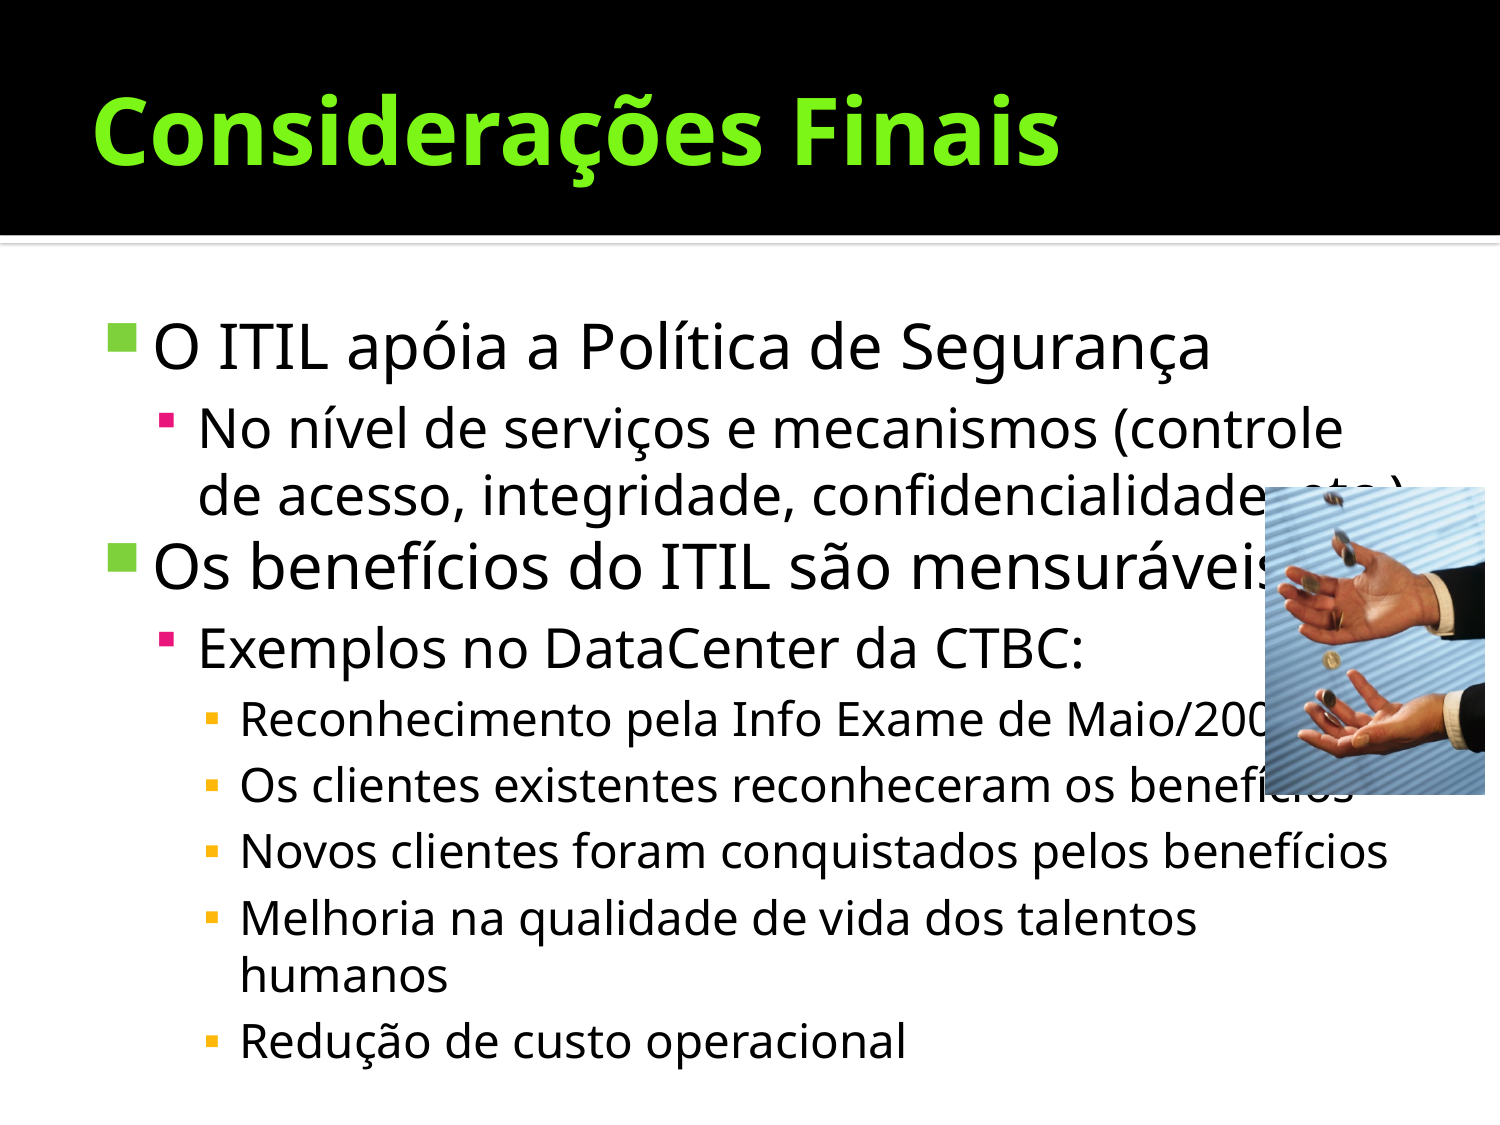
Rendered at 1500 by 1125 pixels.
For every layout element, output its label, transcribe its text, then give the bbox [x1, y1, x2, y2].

list O ITIL apóia a Política de Segurança No nível de serviços e mecanismos (controle de acesso, integridade, confidencialidade, etc.) Os benefícios do ITIL são mensuráveis: Exemplos no DataCenter da CTBC: Reconhecimento pela Info Exame de Maio/2007 Os clientes existentes reconheceram os benefícios Novos clientes foram conquistados pelos benefícios Melhoria na qualidade de vida dos talentos humanos Redução de custo operacional [75, 291, 1425, 1079]
title Considerações Finais [75, 25, 1425, 231]
picture [1265, 487, 1485, 795]
